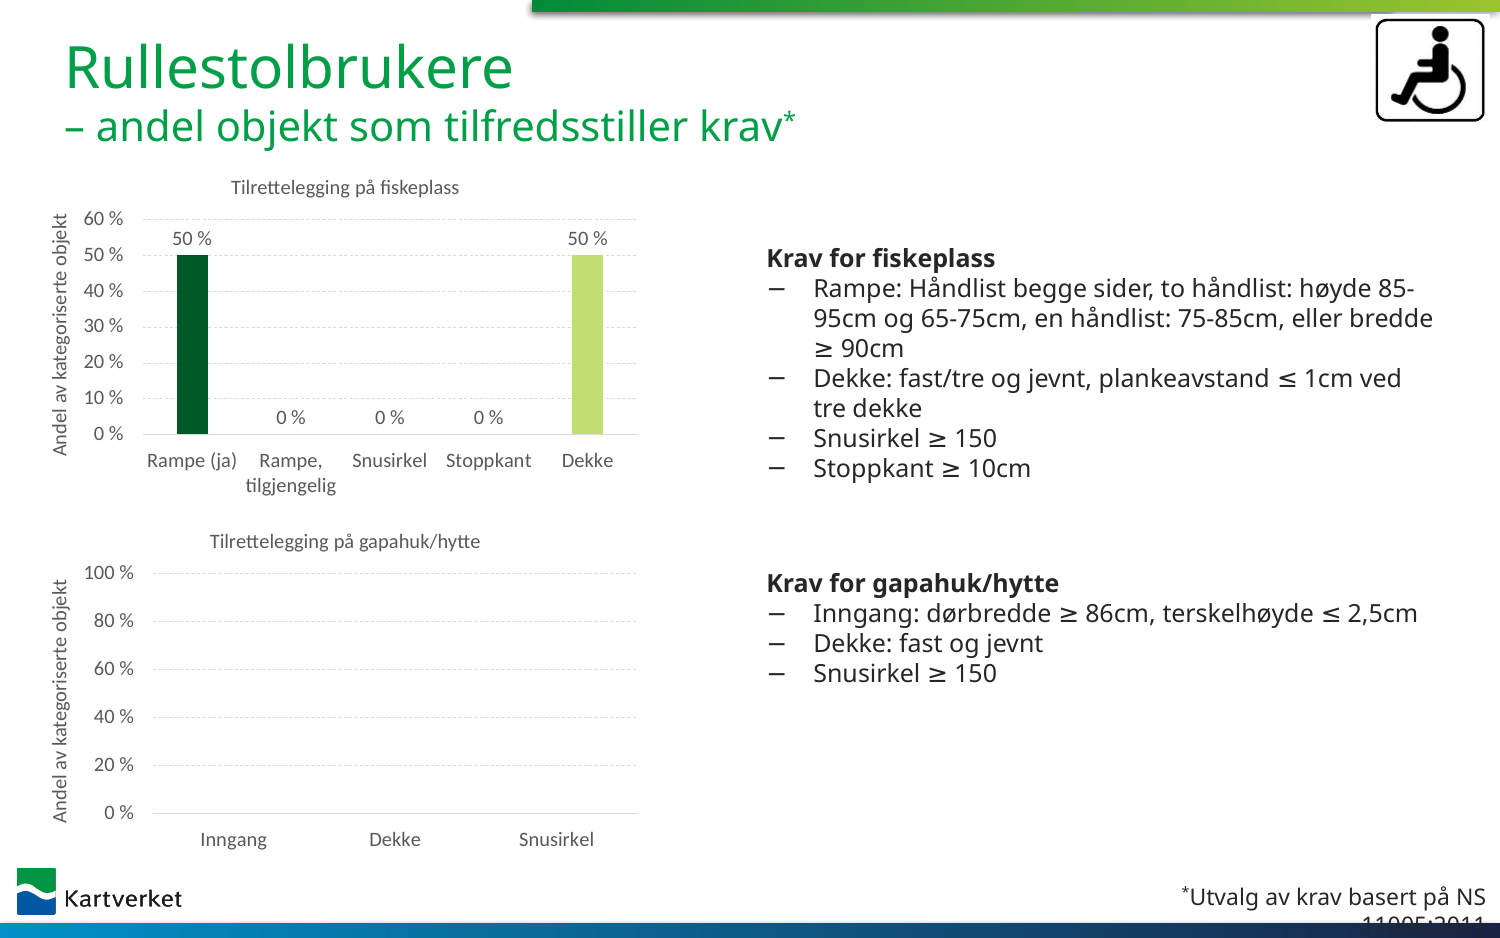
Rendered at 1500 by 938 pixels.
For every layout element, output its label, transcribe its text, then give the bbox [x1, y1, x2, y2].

text_box Krav for fiskeplass Rampe: Håndlist begge sider, to håndlist: høyde 85-95cm og 65-75cm, en håndlist: 75-85cm, eller bredde ≥ 90cm Dekke: fast/tre og jevnt, plankeavstand ≤ 1cm ved tre dekke Snusirkel ≥ 150 Stoppkant ≥ 10cm [751, 235, 1452, 490]
text_box Rullestolbrukere – andel objekt som tilfredsstiller krav* [49, 29, 1431, 158]
picture [1371, 13, 1491, 127]
text_box *Utvalg av krav basert på NS 11005:2011 [1068, 873, 1500, 938]
text_box Krav for gapahuk/hytte Inngang: dørbredde ≥ 86cm, terskelhøyde ≤ 2,5cm Dekke: fast og jevnt Snusirkel ≥ 150 [751, 560, 1452, 695]
picture [41, 520, 650, 859]
picture [41, 166, 650, 505]
